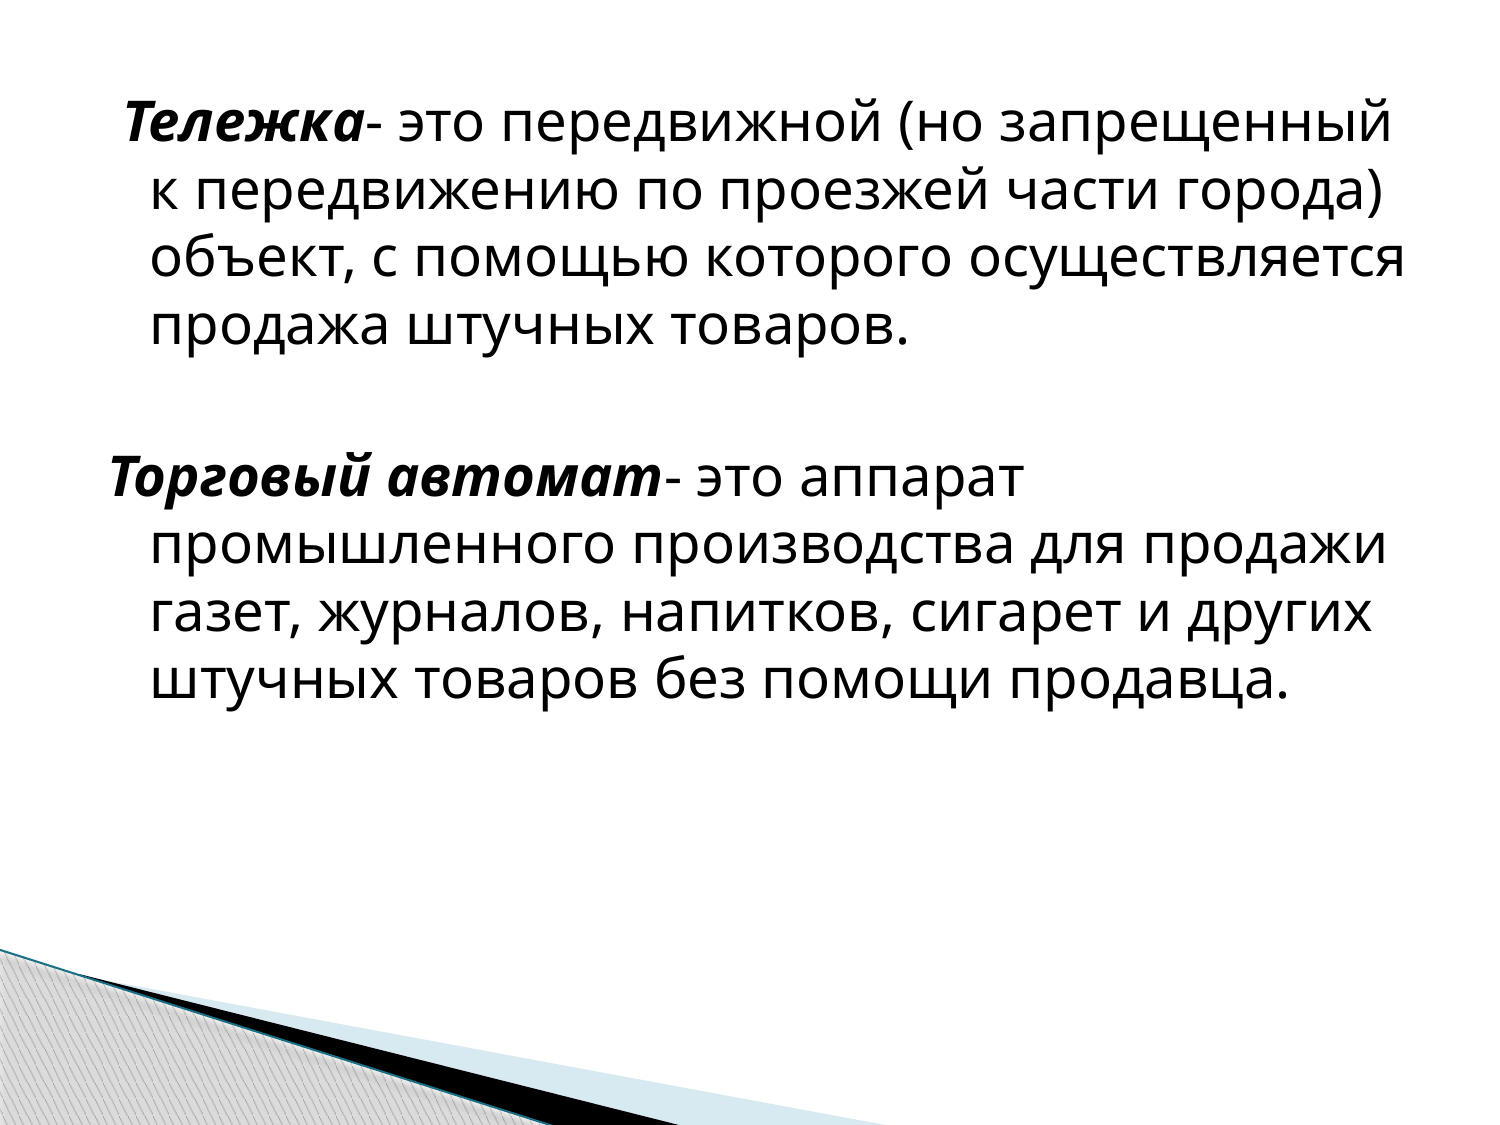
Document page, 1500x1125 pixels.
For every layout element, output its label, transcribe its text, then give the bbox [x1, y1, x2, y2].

list Тележка- это передвижной (но запрещенный к передвижению по проезжей части города) объект, с помощью которого осуществляется продажа штучных товаров. Торговый автомат- это аппарат промышленного производства для продажи газет, журналов, напитков, сигарет и других штучных товаров без помощи продавца. [75, 78, 1425, 1005]
